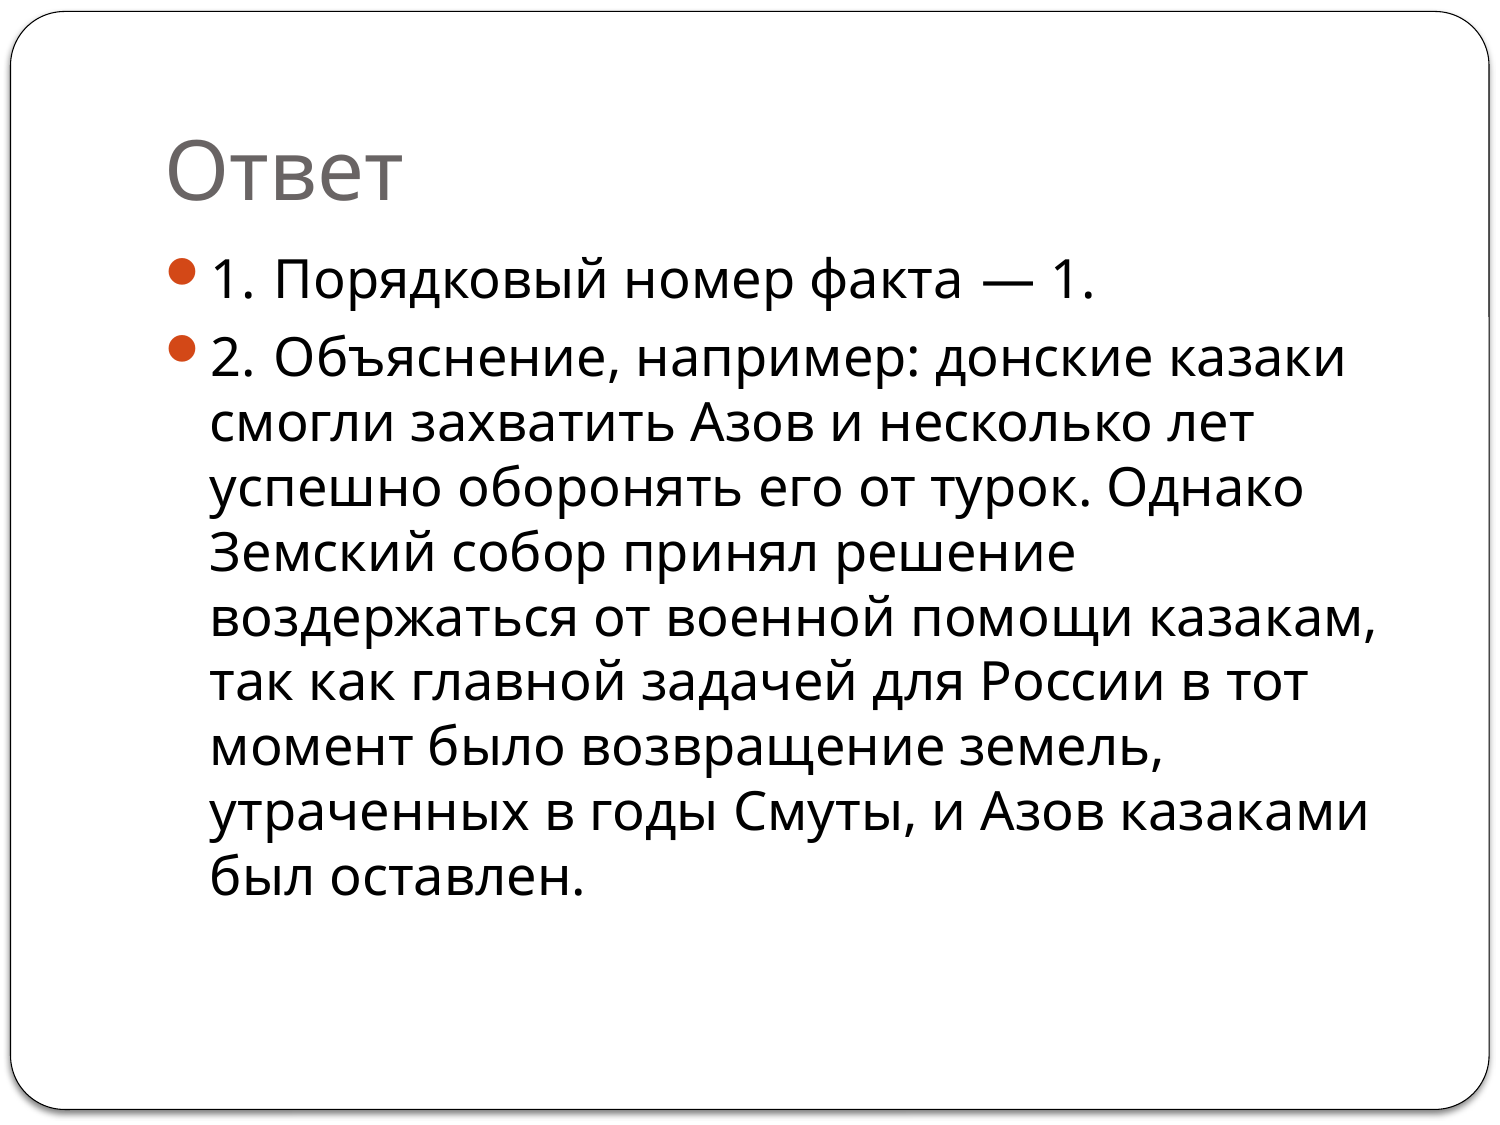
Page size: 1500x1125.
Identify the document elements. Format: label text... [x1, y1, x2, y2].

title Ответ [150, 45, 1425, 233]
list 1. Порядковый номер факта — 1. 2. Объяснение, например: донские казаки смогли захватить Азов и несколько лет успешно оборонять его от турок. Однако Земский собор принял решение воздержаться от военной помощи казакам, так как главной задачей для России в тот момент было возвращение земель, утраченных в годы Смуты, и Азов казаками был оставлен. [150, 237, 1425, 988]
